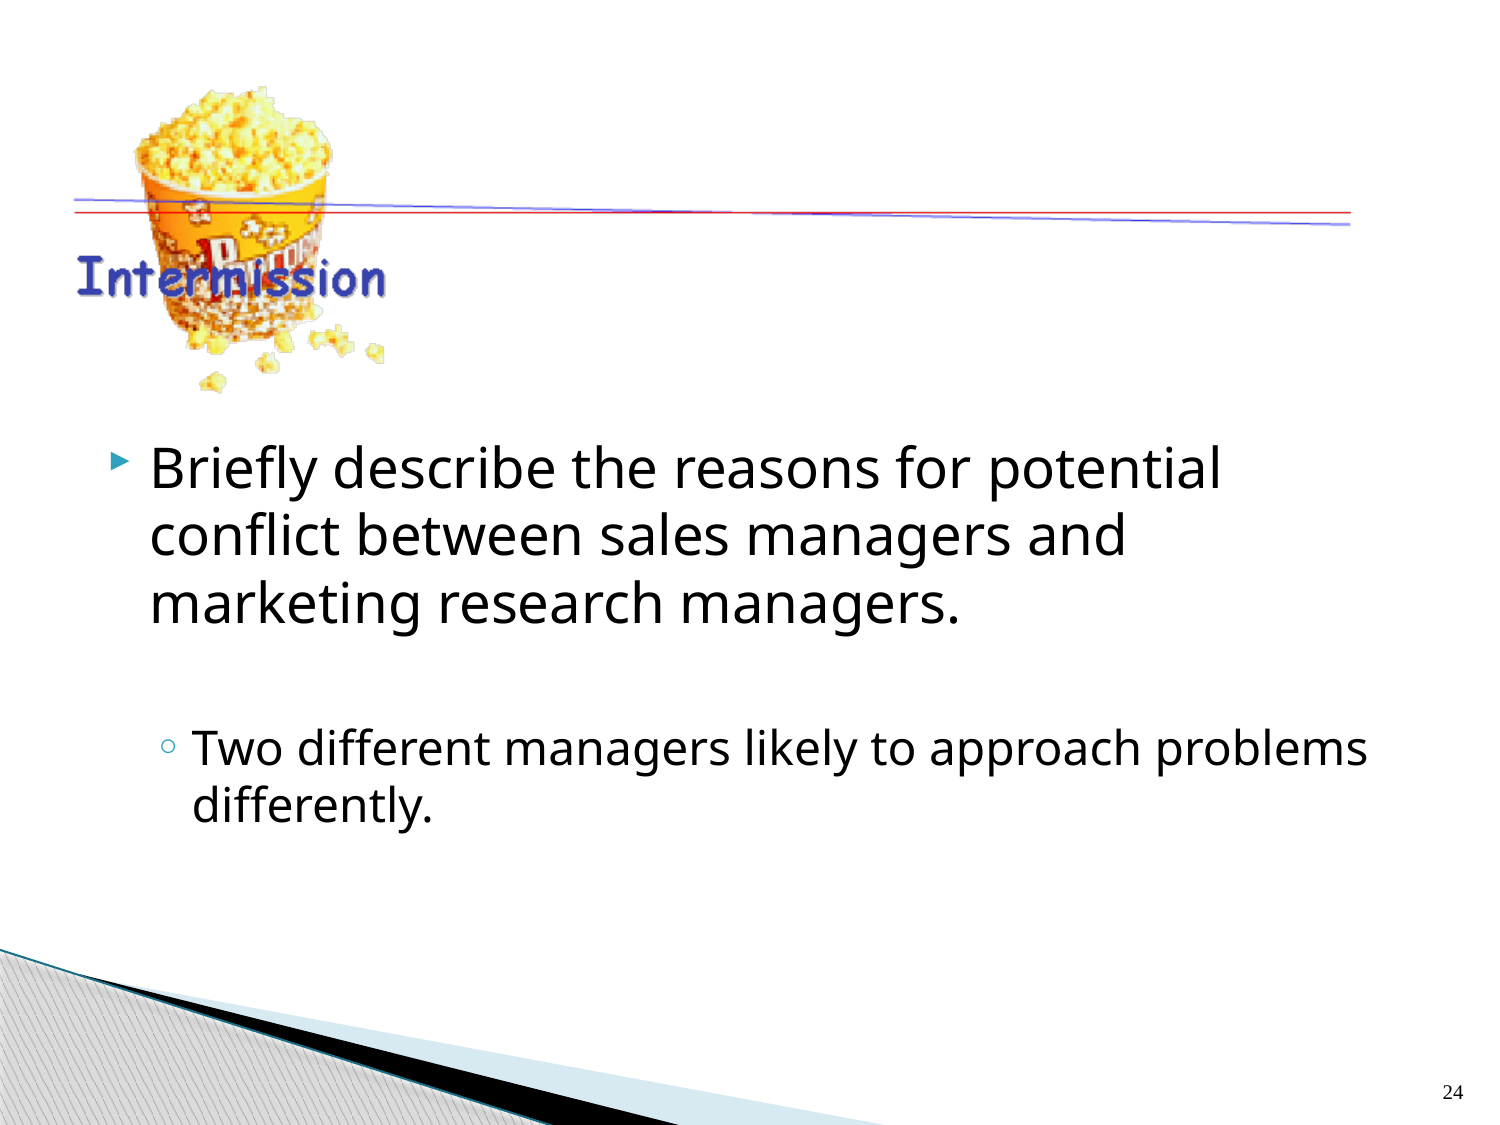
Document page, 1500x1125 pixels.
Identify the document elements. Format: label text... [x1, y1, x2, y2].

picture [62, 74, 1352, 451]
slide_number 24 [1418, 1051, 1479, 1112]
list Briefly describe the reasons for potential conflict between sales managers and marketing research managers. Two different managers likely to approach problems differently. [75, 424, 1388, 1000]
